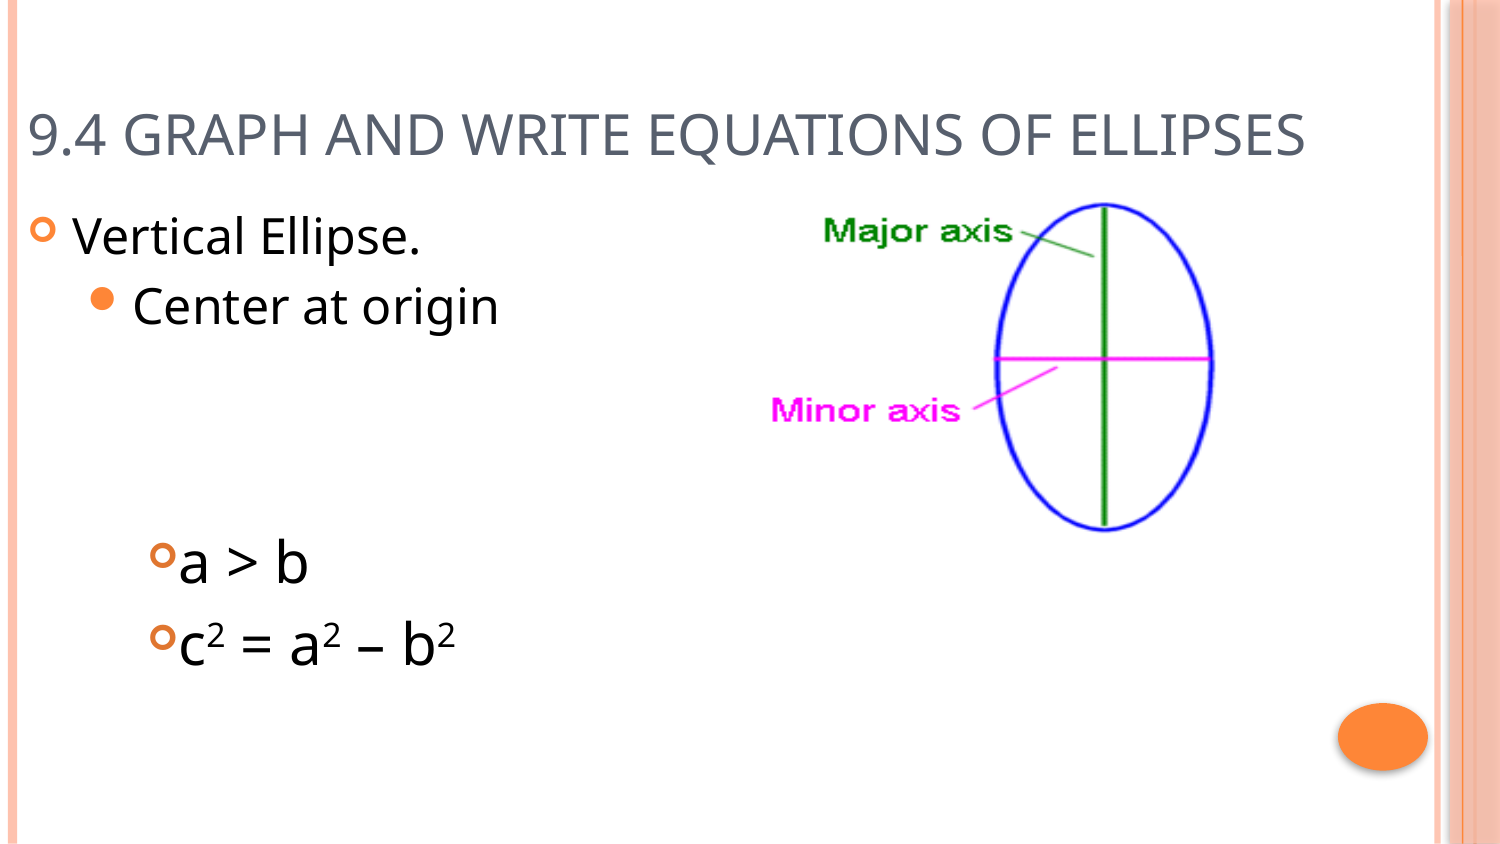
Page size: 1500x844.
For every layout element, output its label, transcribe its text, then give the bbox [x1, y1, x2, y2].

picture [761, 196, 1268, 535]
title 9.4 Graph and Write Equations of Ellipses [12, 33, 1375, 175]
